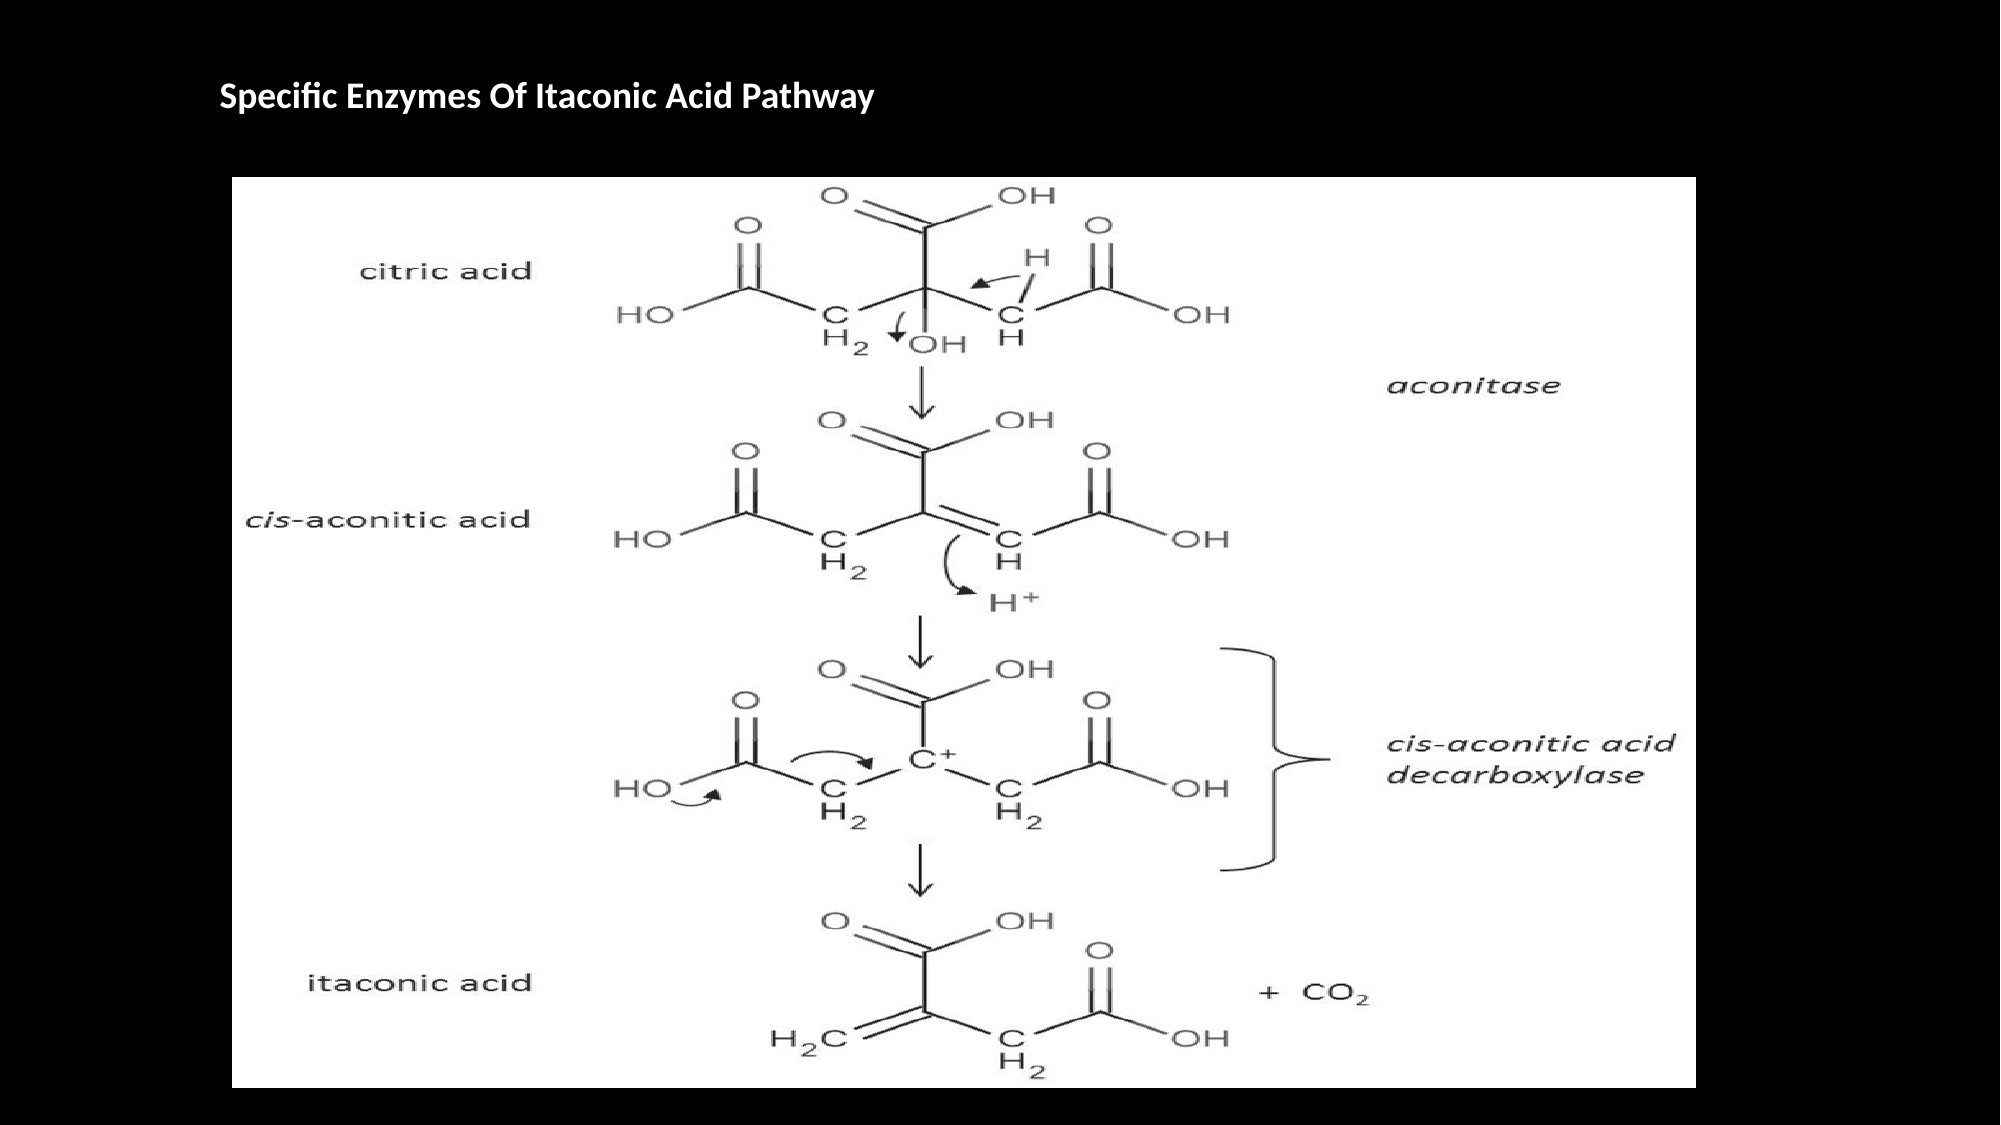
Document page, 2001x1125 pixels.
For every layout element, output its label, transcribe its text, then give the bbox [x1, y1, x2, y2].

text_box Specific Enzymes Of Itaconic Acid Pathway [204, 63, 1669, 124]
picture [232, 177, 1696, 1089]
